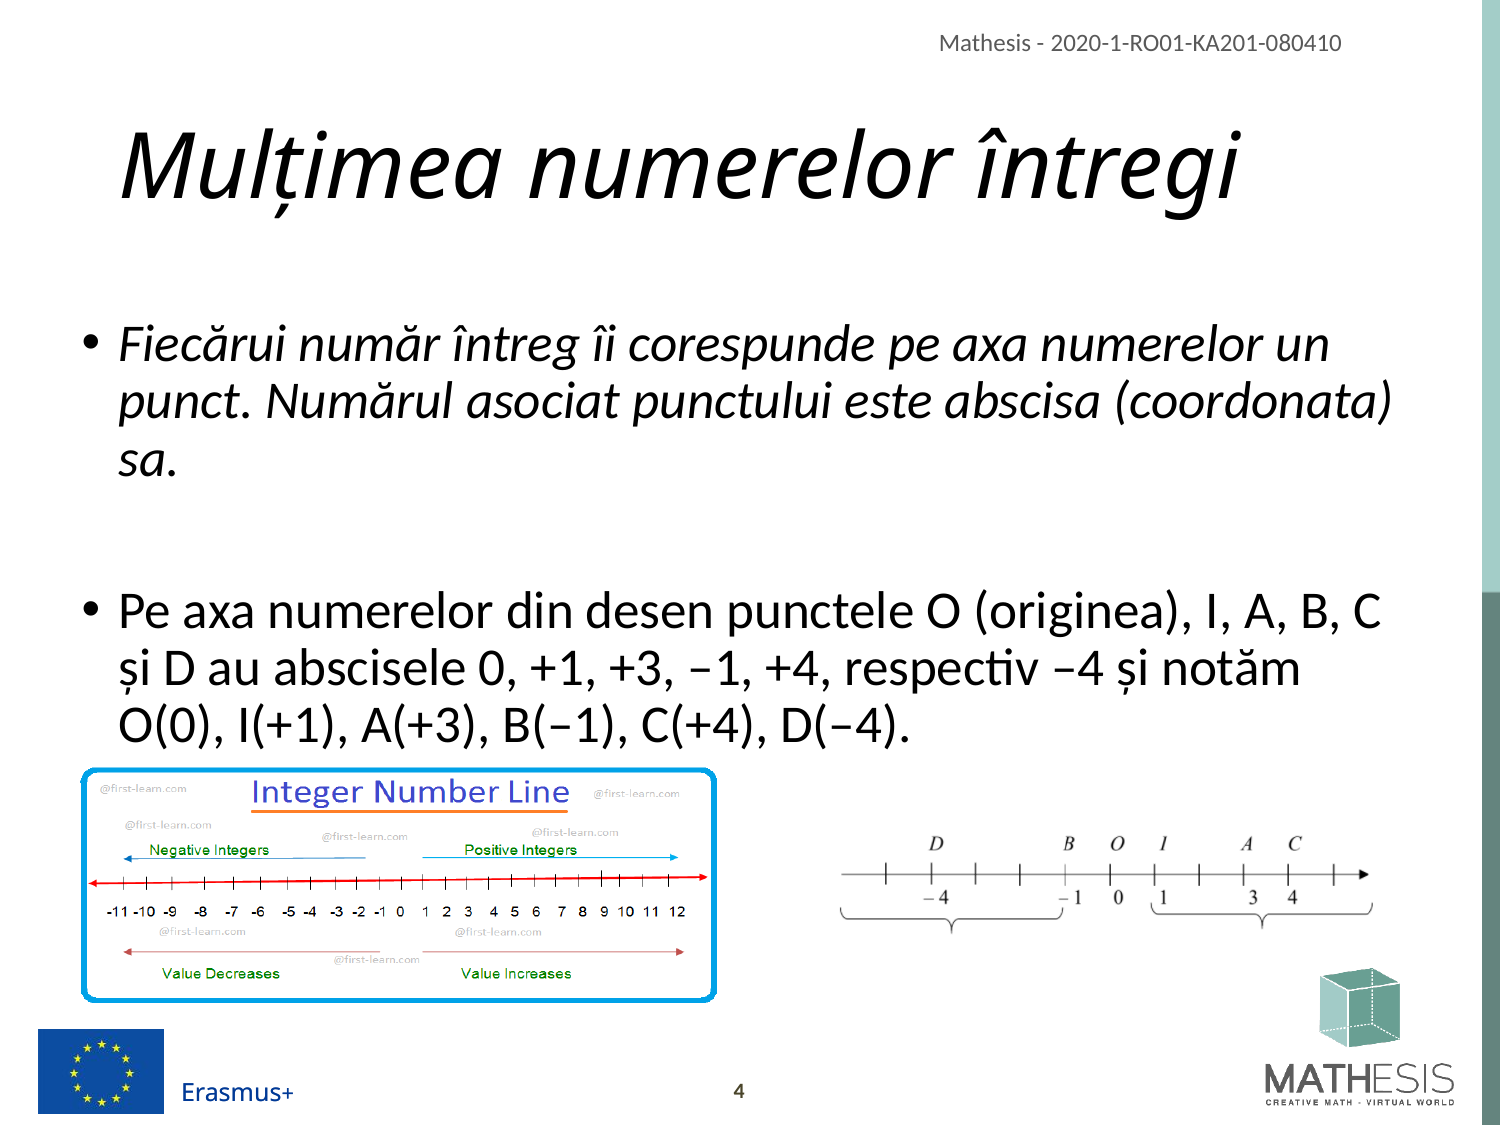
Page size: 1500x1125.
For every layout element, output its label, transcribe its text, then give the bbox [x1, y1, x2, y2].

picture [88, 773, 710, 997]
picture [80, 995, 718, 1005]
list Fiecărui număr întreg îi corespunde pe axa numerelor un punct. Numărul asociat punctului este abscisa (coordonata) sa. Pe axa numerelor din desen punctele O (originea), I, A, B, C și D au abscisele 0, +1, +3, –1, +4, respectiv –4 și notăm O(0), I(+1), A(+3), B(–1), C(+4), D(–4). [66, 308, 1420, 766]
picture [763, 832, 1469, 937]
picture [80, 765, 718, 777]
title Mulțimea numerelor întregi [103, 59, 1397, 278]
picture [38, 1029, 164, 1114]
